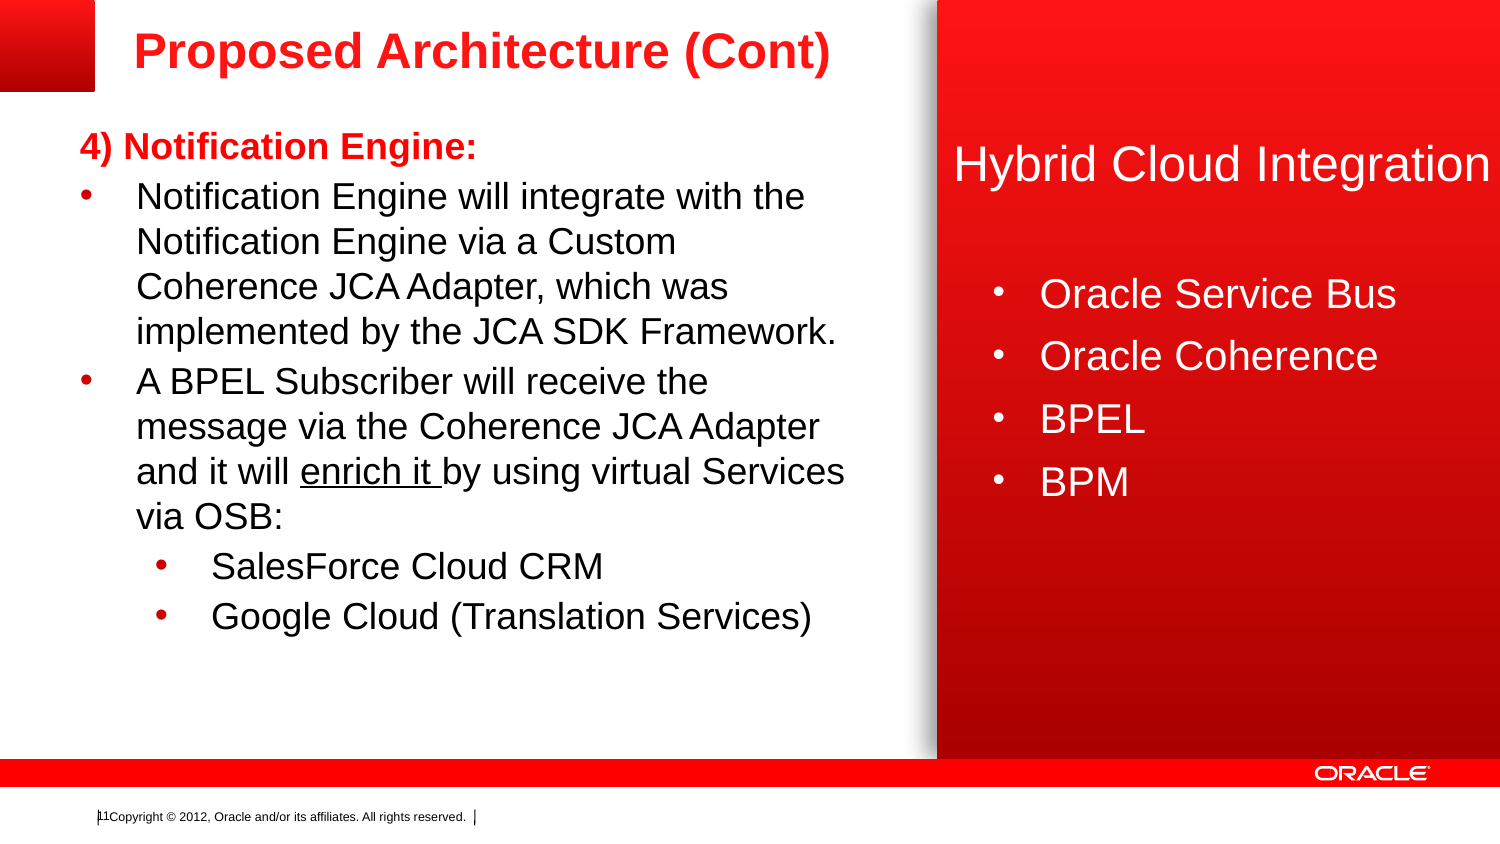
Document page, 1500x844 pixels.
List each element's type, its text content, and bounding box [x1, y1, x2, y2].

picture [0, 759, 1500, 787]
text_box Hybrid Cloud Integration Oracle Service Bus Oracle Coherence BPEL BPM [953, 131, 1500, 472]
text_box Proposed Architecture (Cont) [118, 20, 895, 103]
text_box 4) Notification Engine: Notification Engine will integrate with the Notification Engine via a Custom Coherence JCA Adapter, which was implemented by the JCA SDK Framework. A BPEL Subscriber will receive the message via the Coherence JCA Adapter and it will enrich it by using virtual Services via OSB: SalesForce Cloud CRM Google Cloud (Translation Services) [65, 114, 868, 652]
